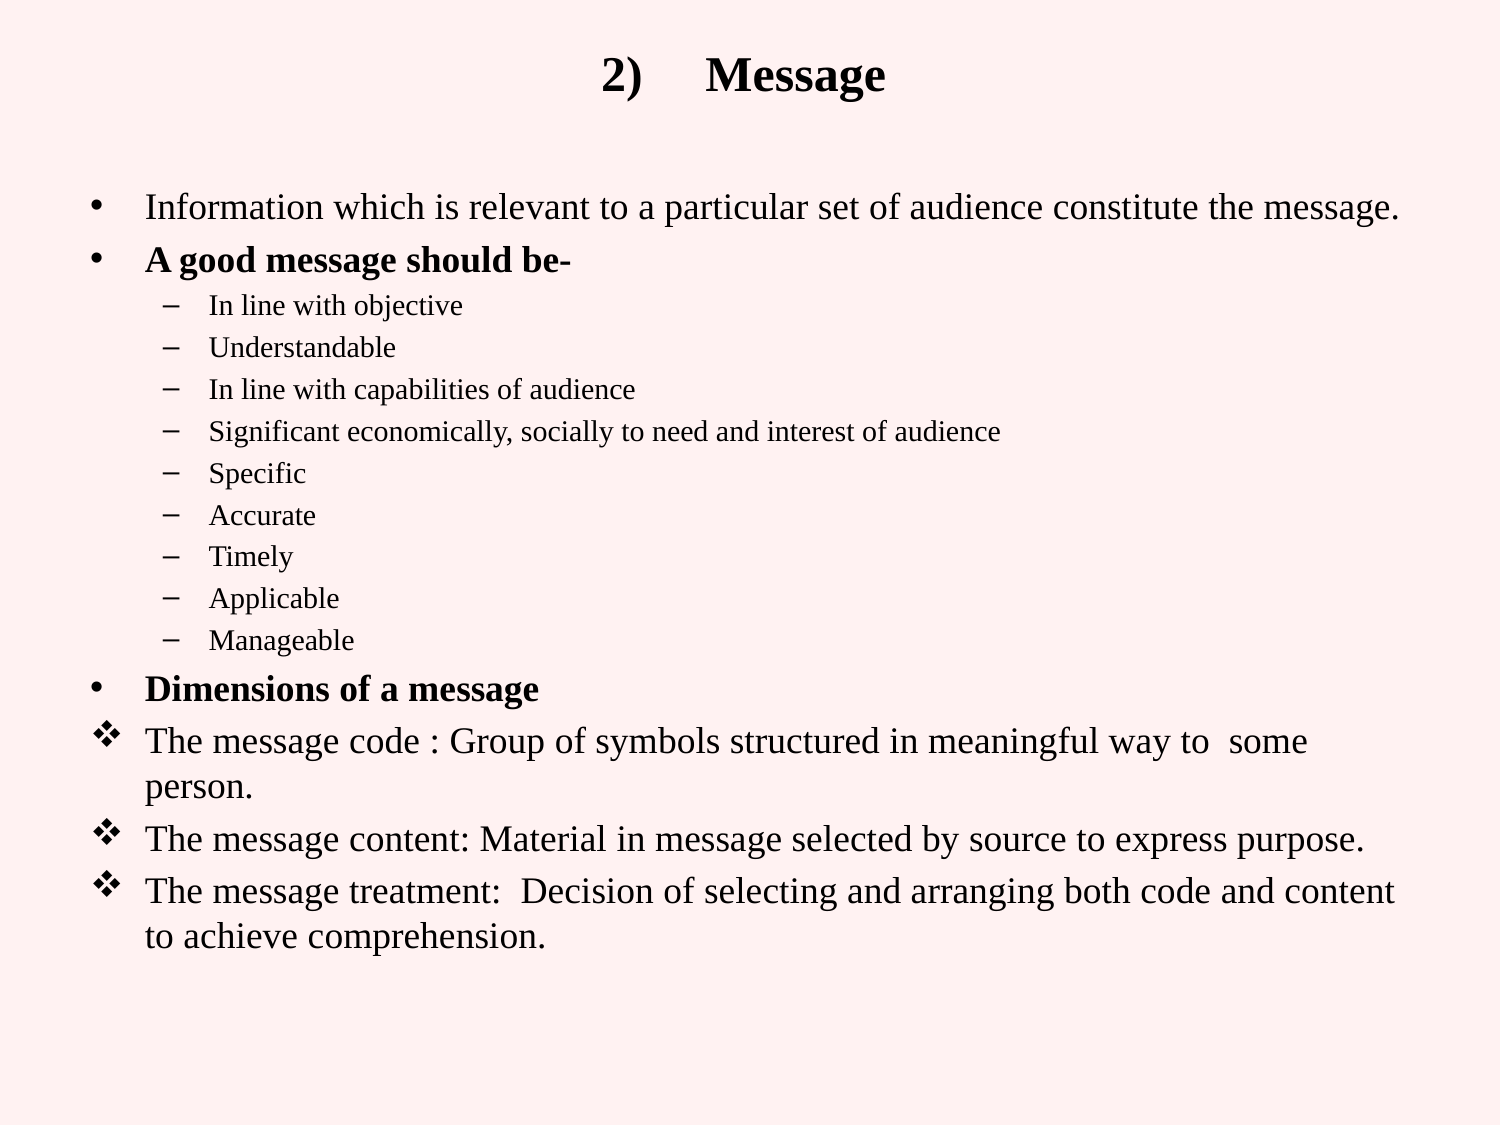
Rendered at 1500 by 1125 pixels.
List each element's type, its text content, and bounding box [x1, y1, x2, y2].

list Information which is relevant to a particular set of audience constitute the message. A good message should be- In line with objective Understandable In line with capabilities of audience Significant economically, socially to need and interest of audience Specific Accurate Timely Applicable Manageable Dimensions of a message The message code : Group of symbols structured in meaningful way to some person. The message content: Material in message selected by source to express purpose. The message treatment: Decision of selecting and arranging both code and content to achieve comprehension. [75, 174, 1425, 1005]
title 2) Message [75, 0, 1425, 143]
